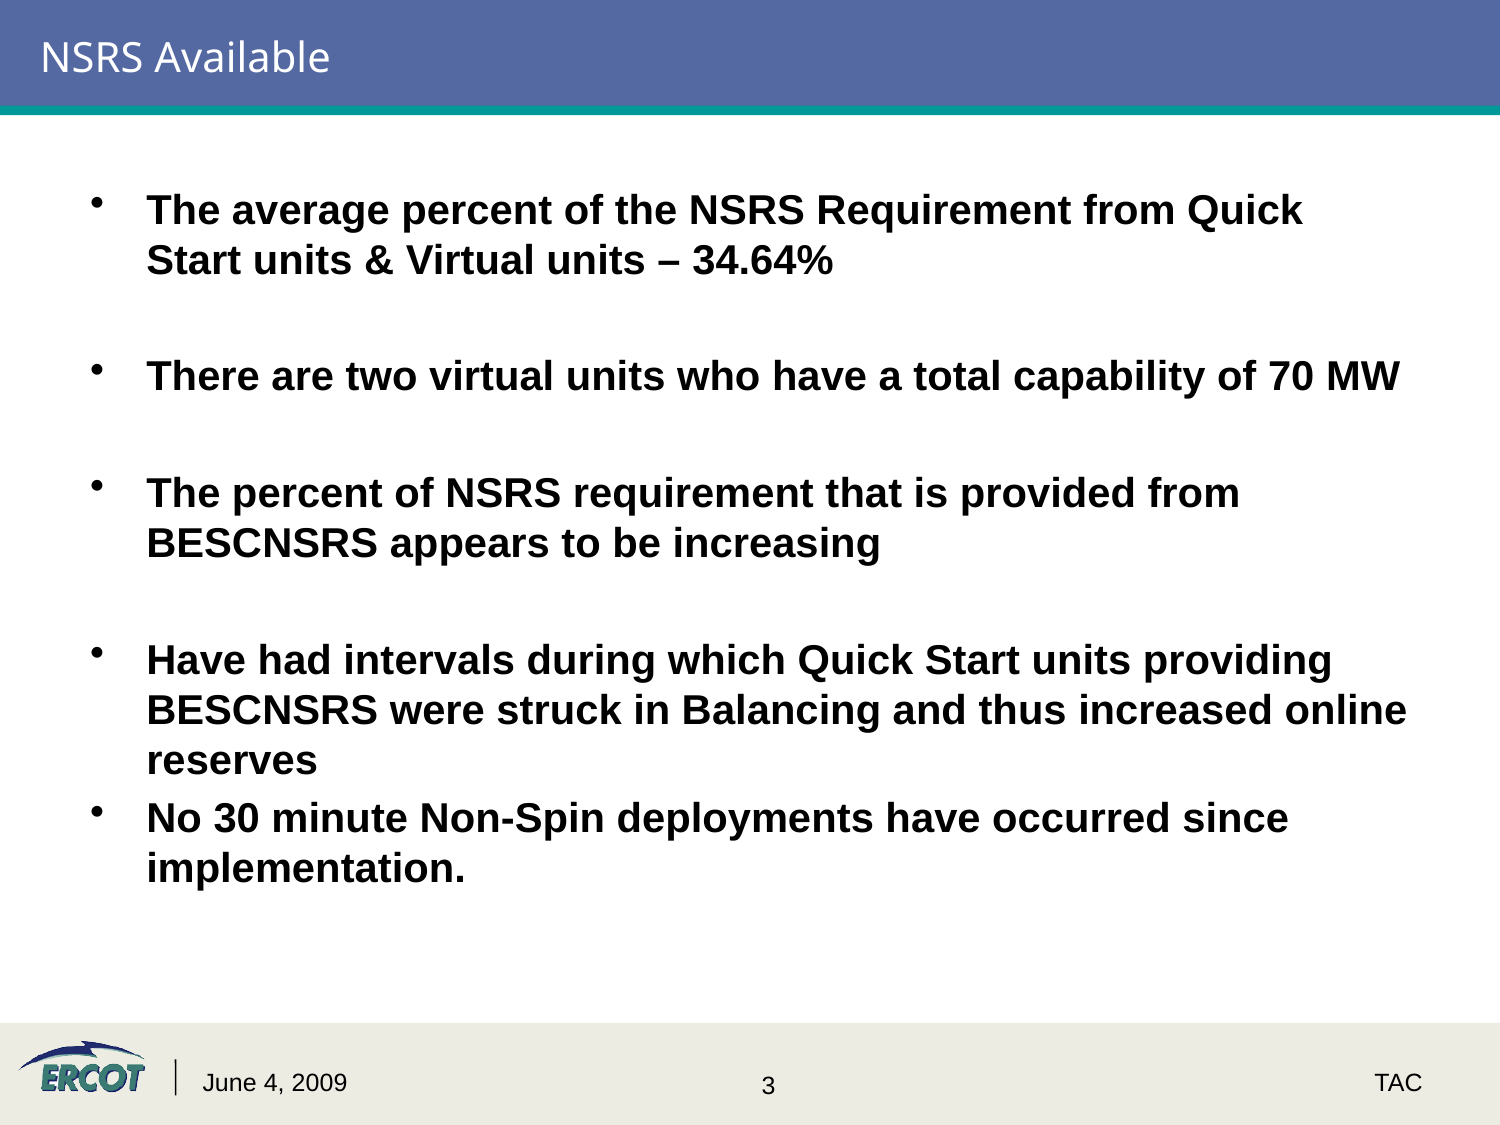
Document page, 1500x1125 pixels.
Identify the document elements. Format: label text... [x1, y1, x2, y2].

title NSRS Available [24, 0, 1451, 113]
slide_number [187, 1059, 538, 1125]
picture [10, 1031, 151, 1111]
list The average percent of the NSRS Requirement from Quick Start units & Virtual units – 34.64% There are two virtual units who have a total capability of 70 MW The percent of NSRS requirement that is provided from BESCNSRS appears to be increasing Have had intervals during which Quick Start units providing BESCNSRS were struck in Balancing and thus increased online reserves No 30 minute Non-Spin deployments have occurred since implementation. [74, 174, 1426, 951]
footer TAC [1024, 1059, 1438, 1125]
